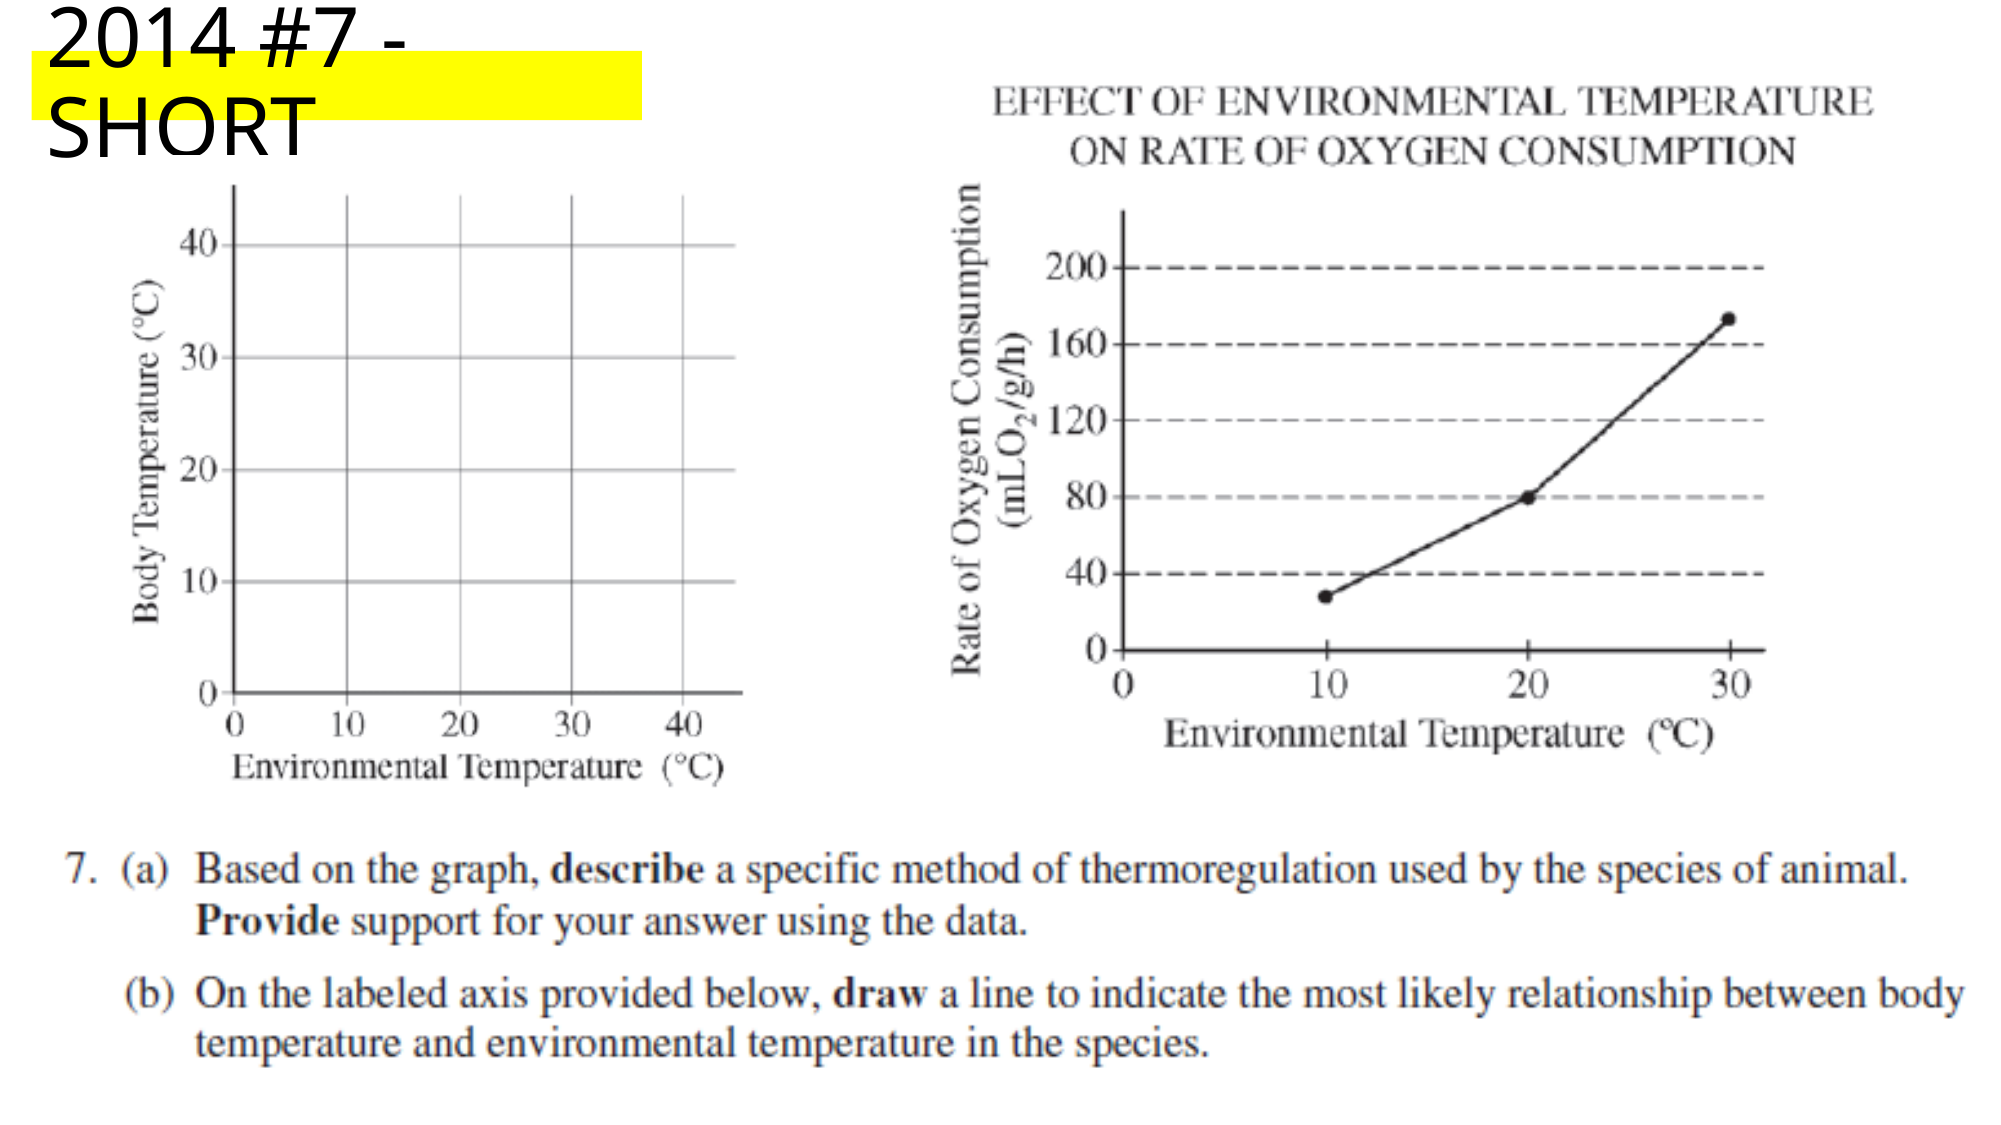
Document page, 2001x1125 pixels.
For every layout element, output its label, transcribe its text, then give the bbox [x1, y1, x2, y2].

picture [937, 50, 1909, 787]
text_box 2014 #7 - SHORT [31, 50, 642, 121]
picture [53, 155, 1997, 1099]
